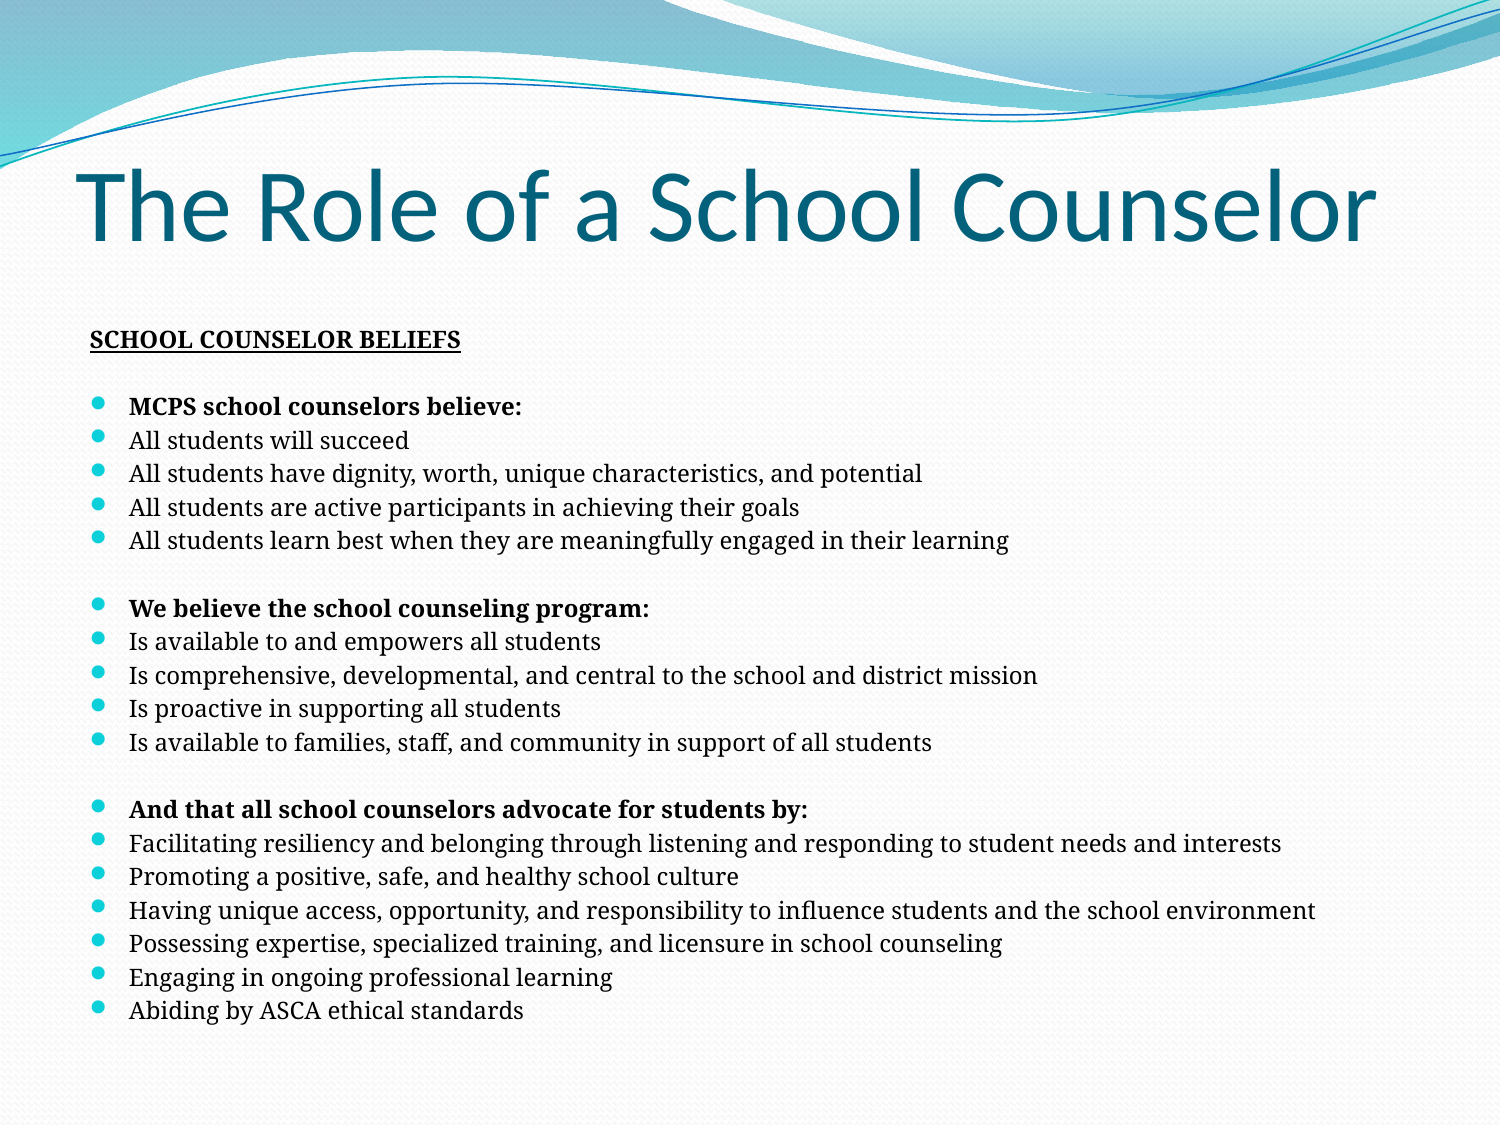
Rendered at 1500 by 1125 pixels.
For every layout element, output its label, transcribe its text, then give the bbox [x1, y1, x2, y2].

title The Role of a School Counselor [75, 115, 1425, 263]
list SCHOOL COUNSELOR BELIEFS MCPS school counselors believe: All students will succeed All students have dignity, worth, unique characteristics, and potential All students are active participants in achieving their goals All students learn best when they are meaningfully engaged in their learning We believe the school counseling program: Is available to and empowers all students Is comprehensive, developmental, and central to the school and district mission Is proactive in supporting all students Is available to families, staff, and community in support of all students And that all school counselors advocate for students by: Facilitating resiliency and belonging through listening and responding to student needs and interests Promoting a positive, safe, and healthy school culture Having unique access, opportunity, and responsibility to influence students and the school environment Possessing expertise, specialized training, and licensure in school counseling Engaging in ongoing professional learning Abiding by ASCA ethical standards [75, 317, 1425, 1038]
